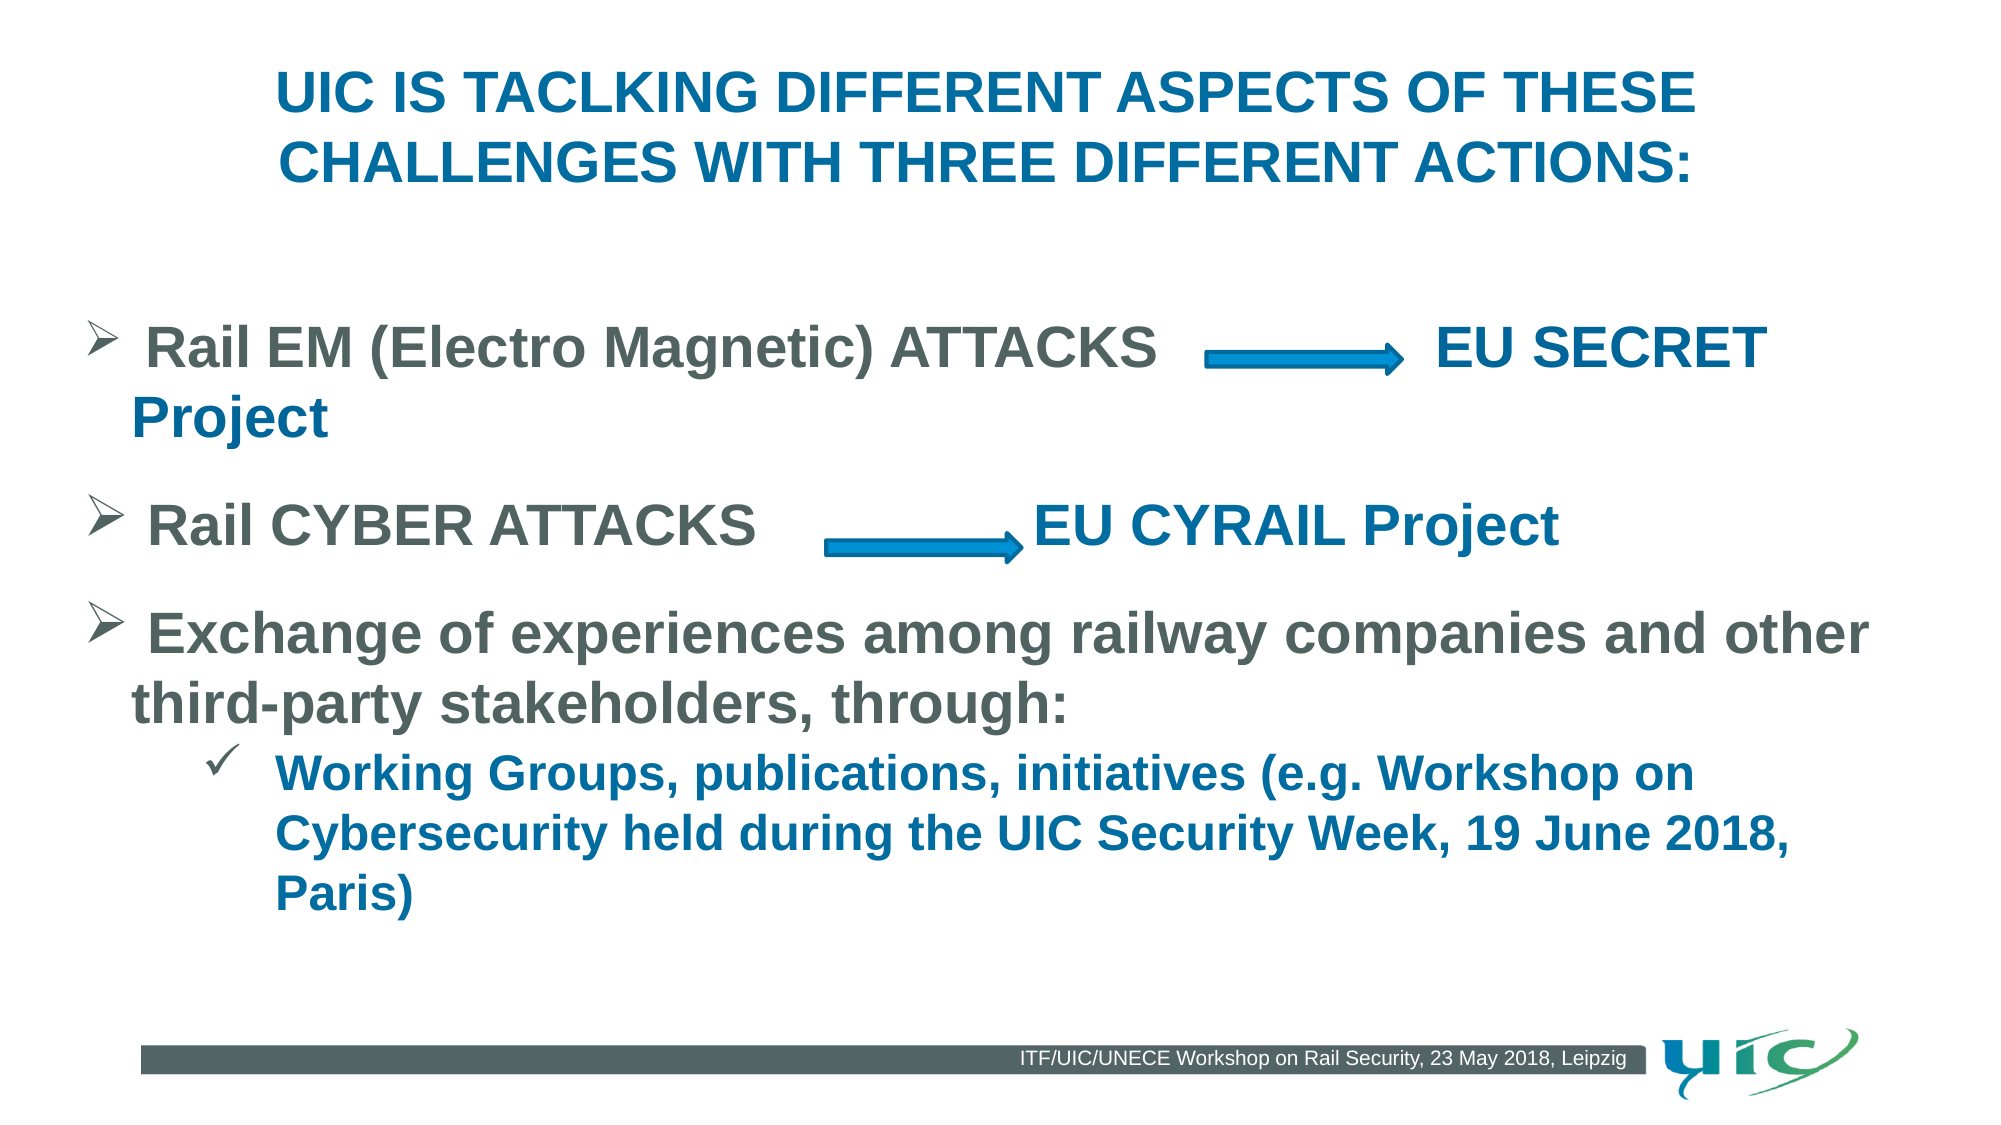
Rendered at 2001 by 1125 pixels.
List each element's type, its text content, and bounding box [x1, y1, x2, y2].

picture [141, 1027, 1859, 1100]
footer ITF/UIC/UNECE Workshop on Rail Security, 23 May 2018, Leipzig [669, 1044, 1639, 1092]
text_box [1204, 342, 1405, 376]
text_box UIC IS TACLKING DIFFERENT ASPECTS OF THESE CHALLENGES WITH THREE DIFFERENT ACTIONS: Rail EM (Electro Magnetic) ATTACKS EU SECRET Project Rail CYBER ATTACKS EU CYRAIL Project Exchange of experiences among railway companies and other third-party stakeholders, through: Working Groups, publications, initiatives (e.g. Workshop on Cybersecurity held during the UIC Security Week, 19 June 2018, Paris) [68, 47, 1905, 959]
text_box [824, 531, 1024, 565]
